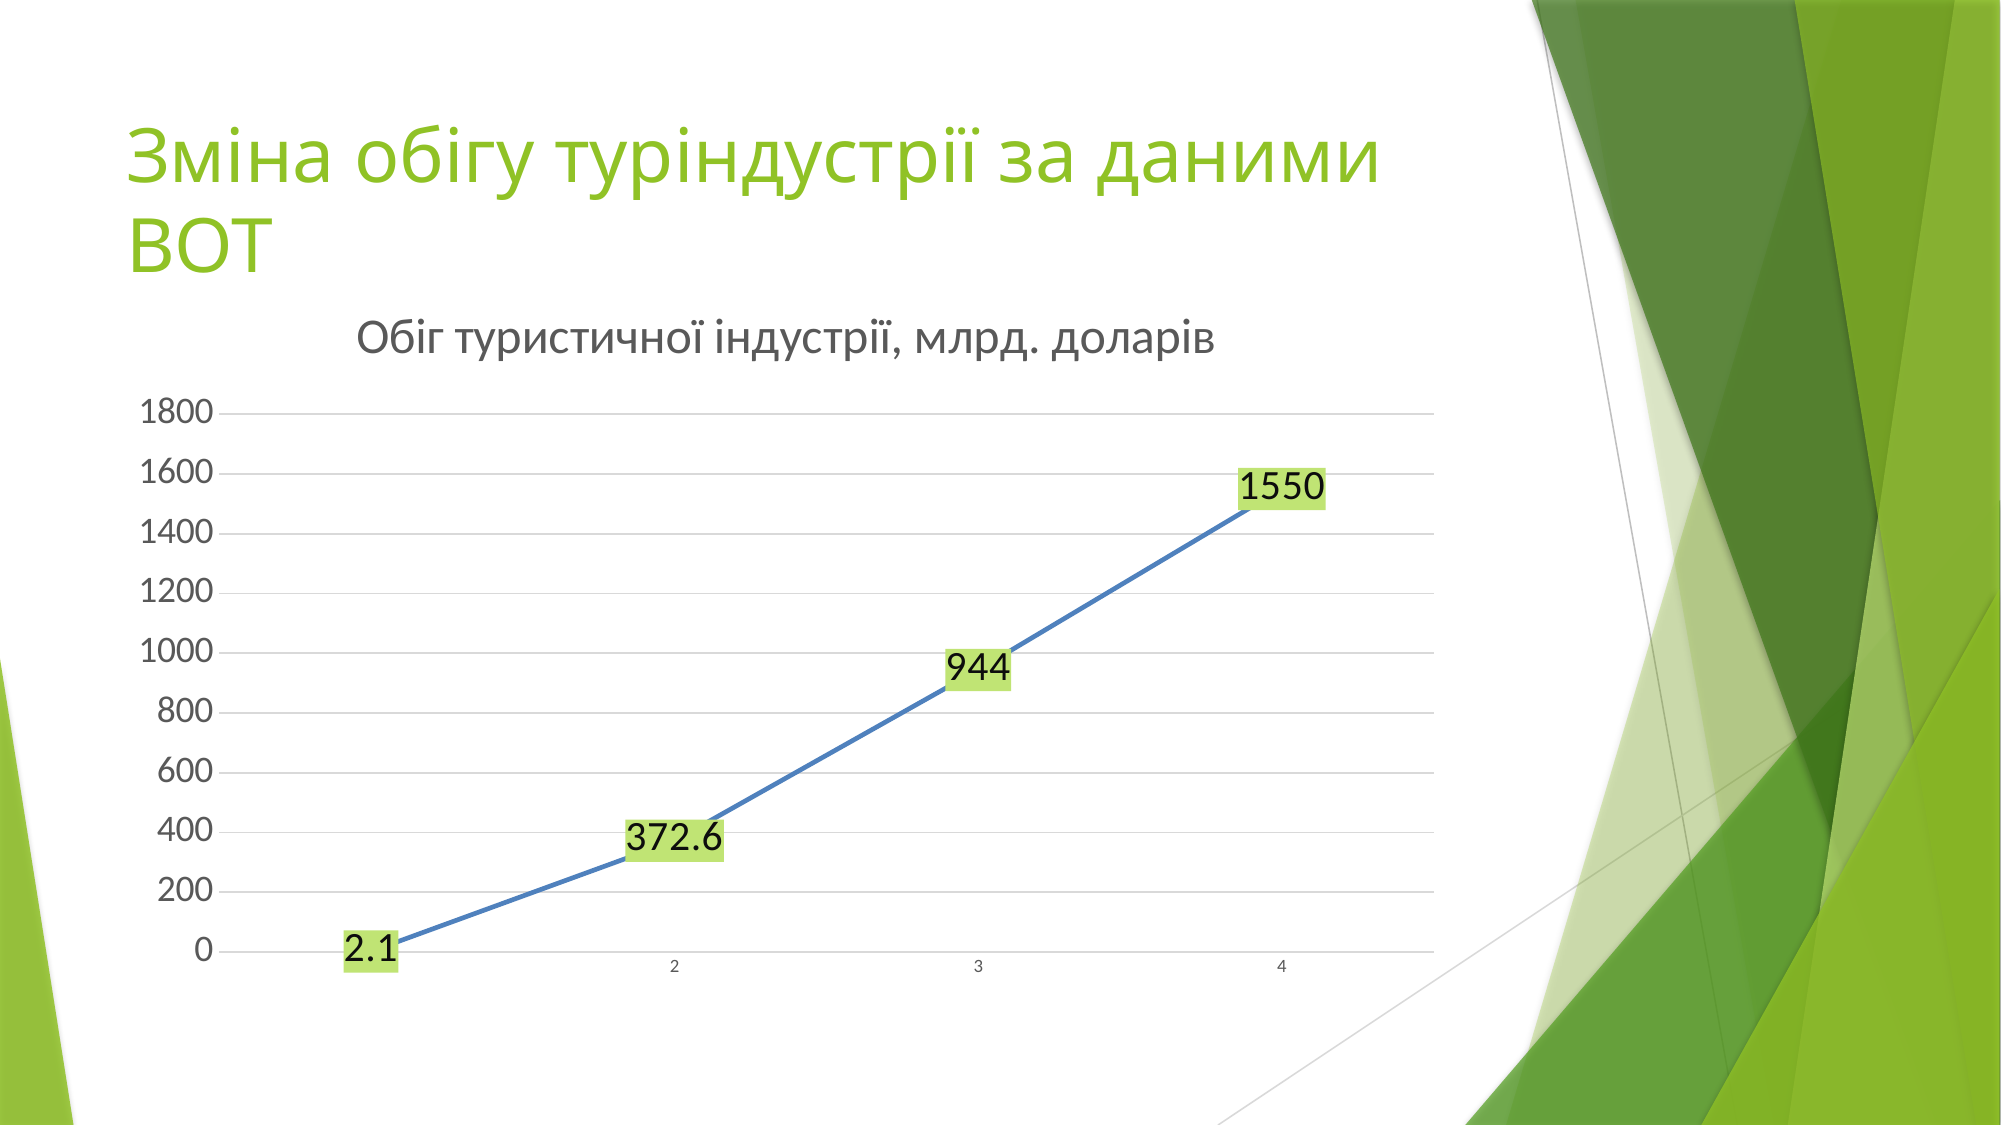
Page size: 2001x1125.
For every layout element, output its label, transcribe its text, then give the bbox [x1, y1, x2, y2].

title Зміна обігу туріндустрії за даними ВОТ [111, 99, 1522, 317]
chart [110, 278, 1462, 992]
